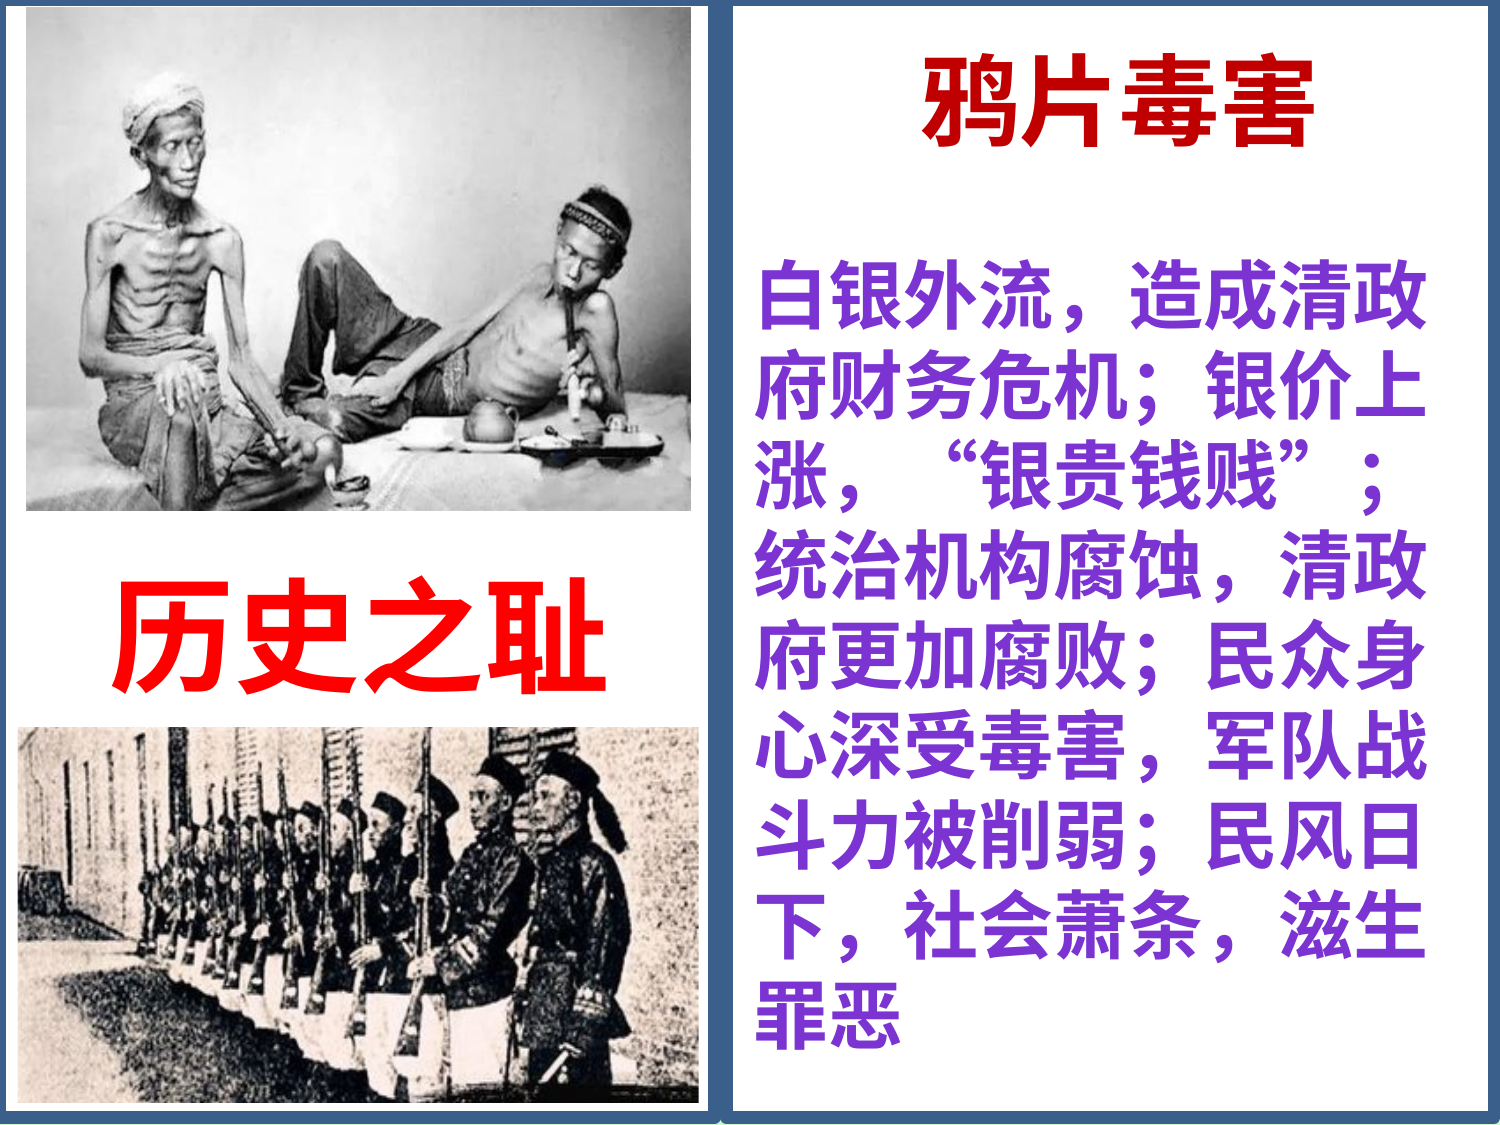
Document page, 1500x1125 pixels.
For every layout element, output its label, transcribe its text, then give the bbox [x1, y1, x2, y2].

text_box 鸦片毒害 白银外流，造成清政府财务危机；银价上涨，“银贵钱贱”；统治机构腐蚀，清政府更加腐败；民众身心深受毒害，军队战斗力被削弱；民风日下，社会萧条，滋生罪恶 [738, 30, 1500, 1066]
picture [17, 727, 699, 1104]
text_box 历史之耻 [63, 550, 656, 716]
text_box [724, 0, 1496, 1120]
picture [26, 7, 692, 511]
text_box [0, 0, 717, 1120]
